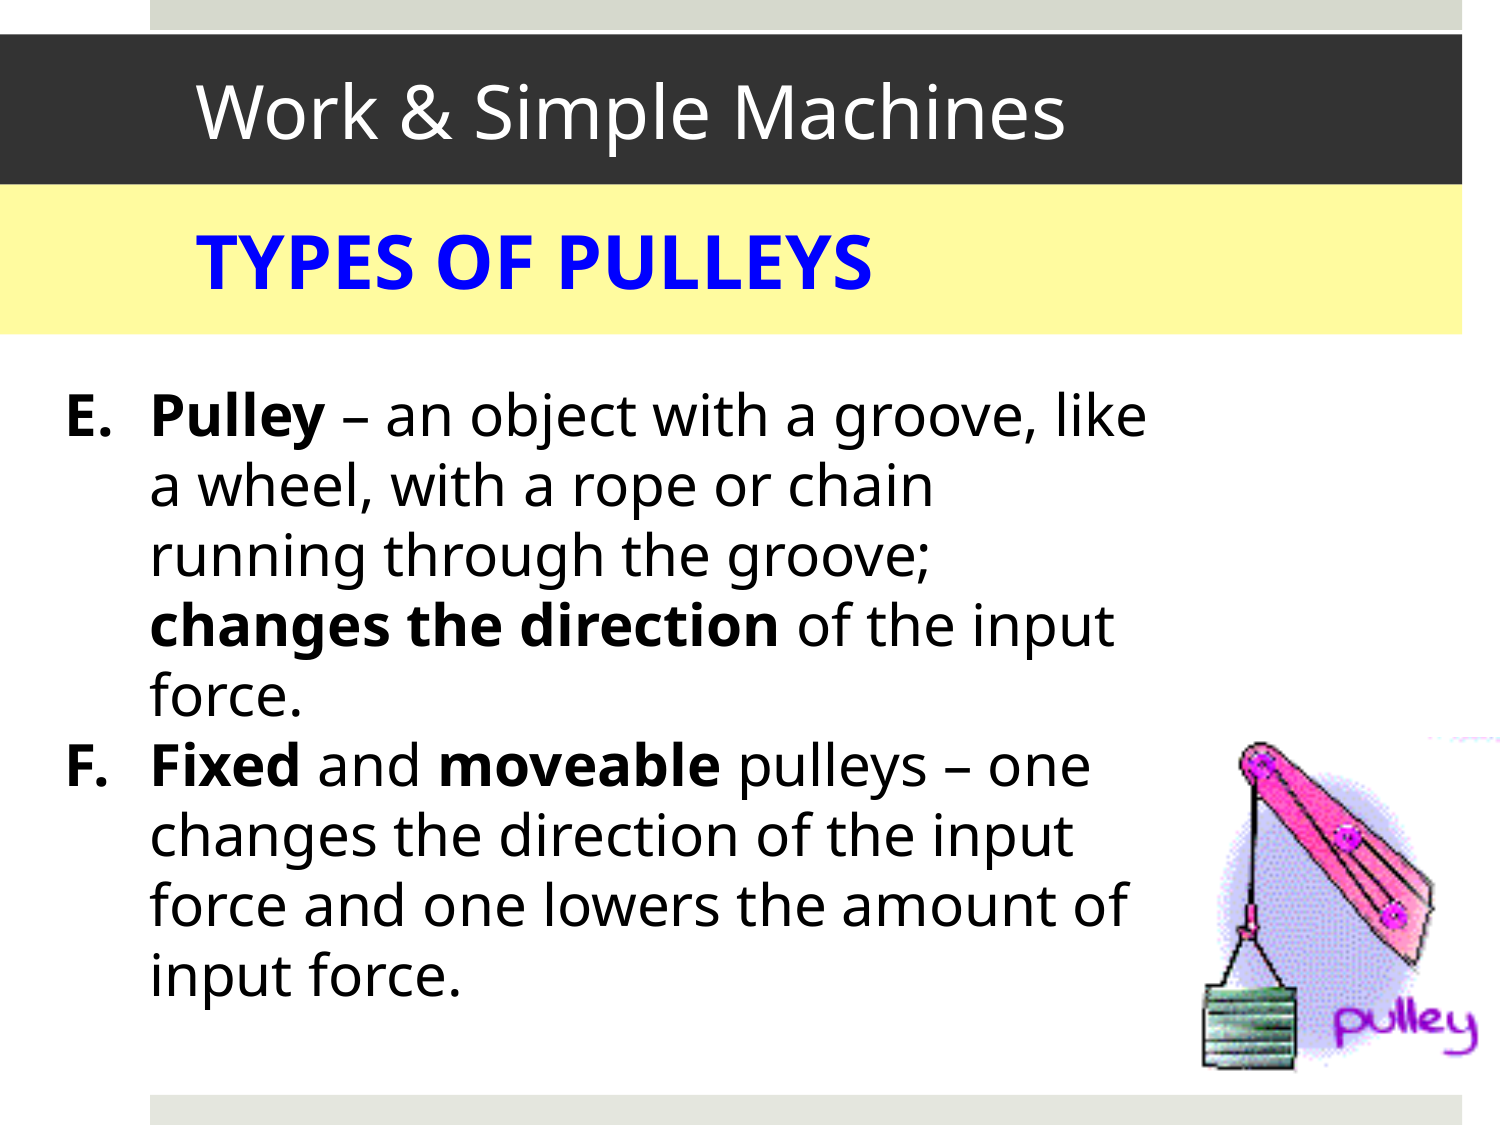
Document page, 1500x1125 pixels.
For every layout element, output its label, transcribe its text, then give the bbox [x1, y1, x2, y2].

text_box Pulley – an object with a groove, like a wheel, with a rope or chain running through the groove; changes the direction of the input force. Fixed and moveable pulleys – one changes the direction of the input force and one lowers the amount of input force. [50, 370, 1165, 1016]
title TYPES OF PULLEYS [0, 185, 1463, 335]
text_box Work & Simple Machines [0, 34, 1463, 185]
picture [1139, 736, 1500, 1081]
